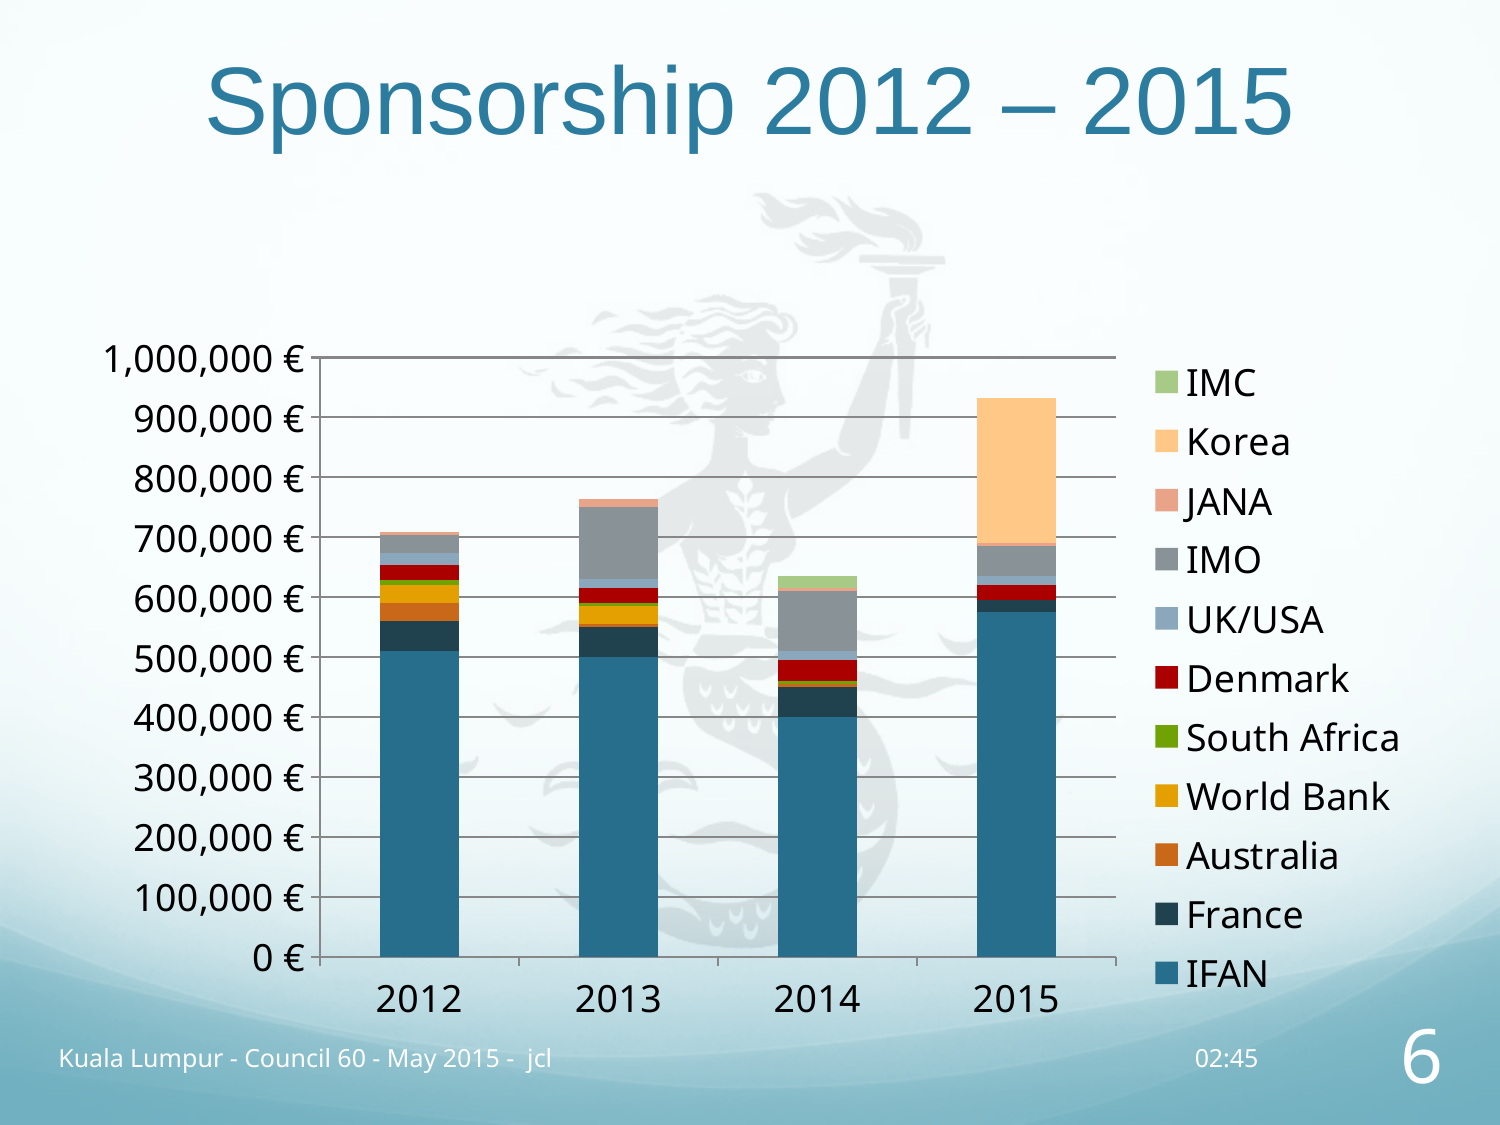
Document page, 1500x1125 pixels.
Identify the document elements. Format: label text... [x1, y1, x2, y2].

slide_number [923, 1055, 1274, 1090]
footer Kuala Lumpur - Council 60 - May 2015 - jcl [43, 1029, 838, 1090]
slide_number 6 [1295, 1029, 1459, 1090]
chart [74, 316, 1426, 1038]
title Sponsorship 2012 – 2015 [90, 17, 1410, 162]
